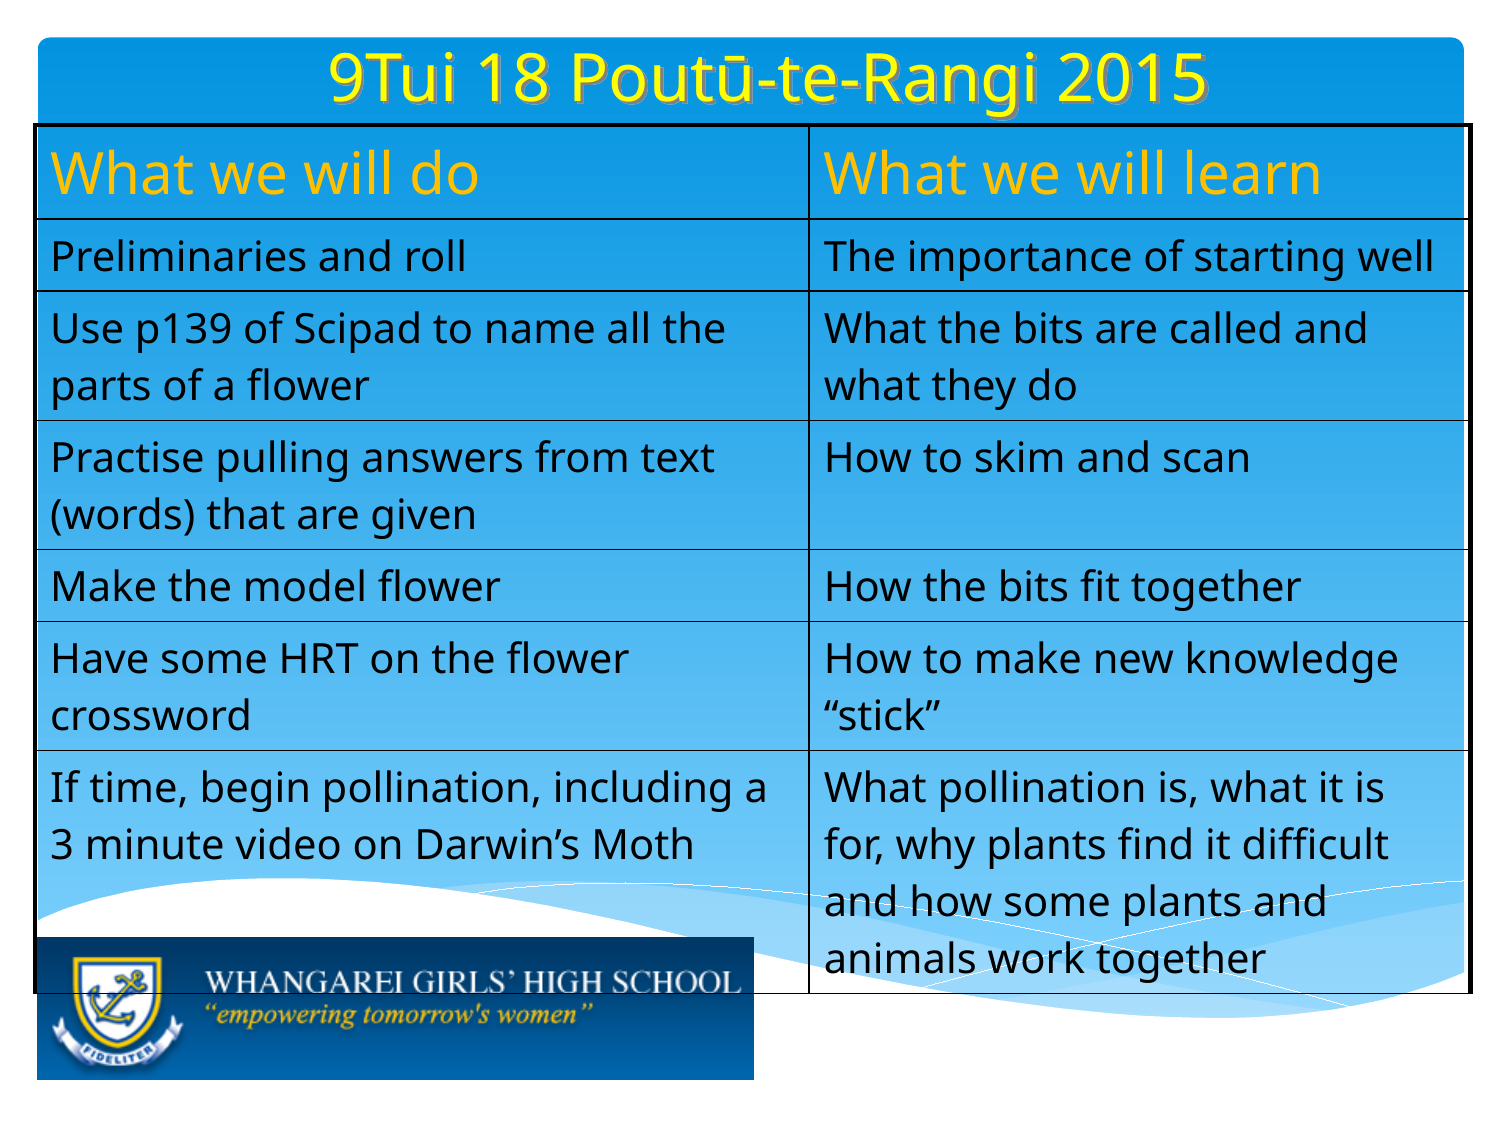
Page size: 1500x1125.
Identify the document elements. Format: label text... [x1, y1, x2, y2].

table_cell What the bits are called and what they do [810, 292, 1468, 420]
text_box 9Tui 18 Poutū-te-Rangi 2015 [162, 24, 1375, 123]
table_cell Practise pulling answers from text (words) that are given [37, 421, 808, 549]
table_cell How the bits fit together [810, 550, 1468, 621]
table_cell How to make new knowledge “stick” [810, 622, 1468, 750]
table_cell What pollination is, what it is for, why plants find it difficult and how some plants and animals work together [810, 751, 1468, 993]
table_cell Preliminaries and roll [37, 220, 808, 290]
table_cell Use p139 of Scipad to name all the parts of a flower [37, 292, 808, 420]
table_header What we will do [37, 127, 808, 218]
table_cell If time, begin pollination, including a 3 minute video on Darwin’s Moth [37, 751, 808, 993]
table_cell Have some HRT on the flower crossword [37, 622, 808, 750]
picture [37, 937, 754, 1080]
table_header What we will learn [810, 127, 1468, 218]
table_cell How to skim and scan [810, 421, 1468, 549]
table_cell Make the model flower [37, 550, 808, 621]
table_cell The importance of starting well [810, 220, 1468, 290]
